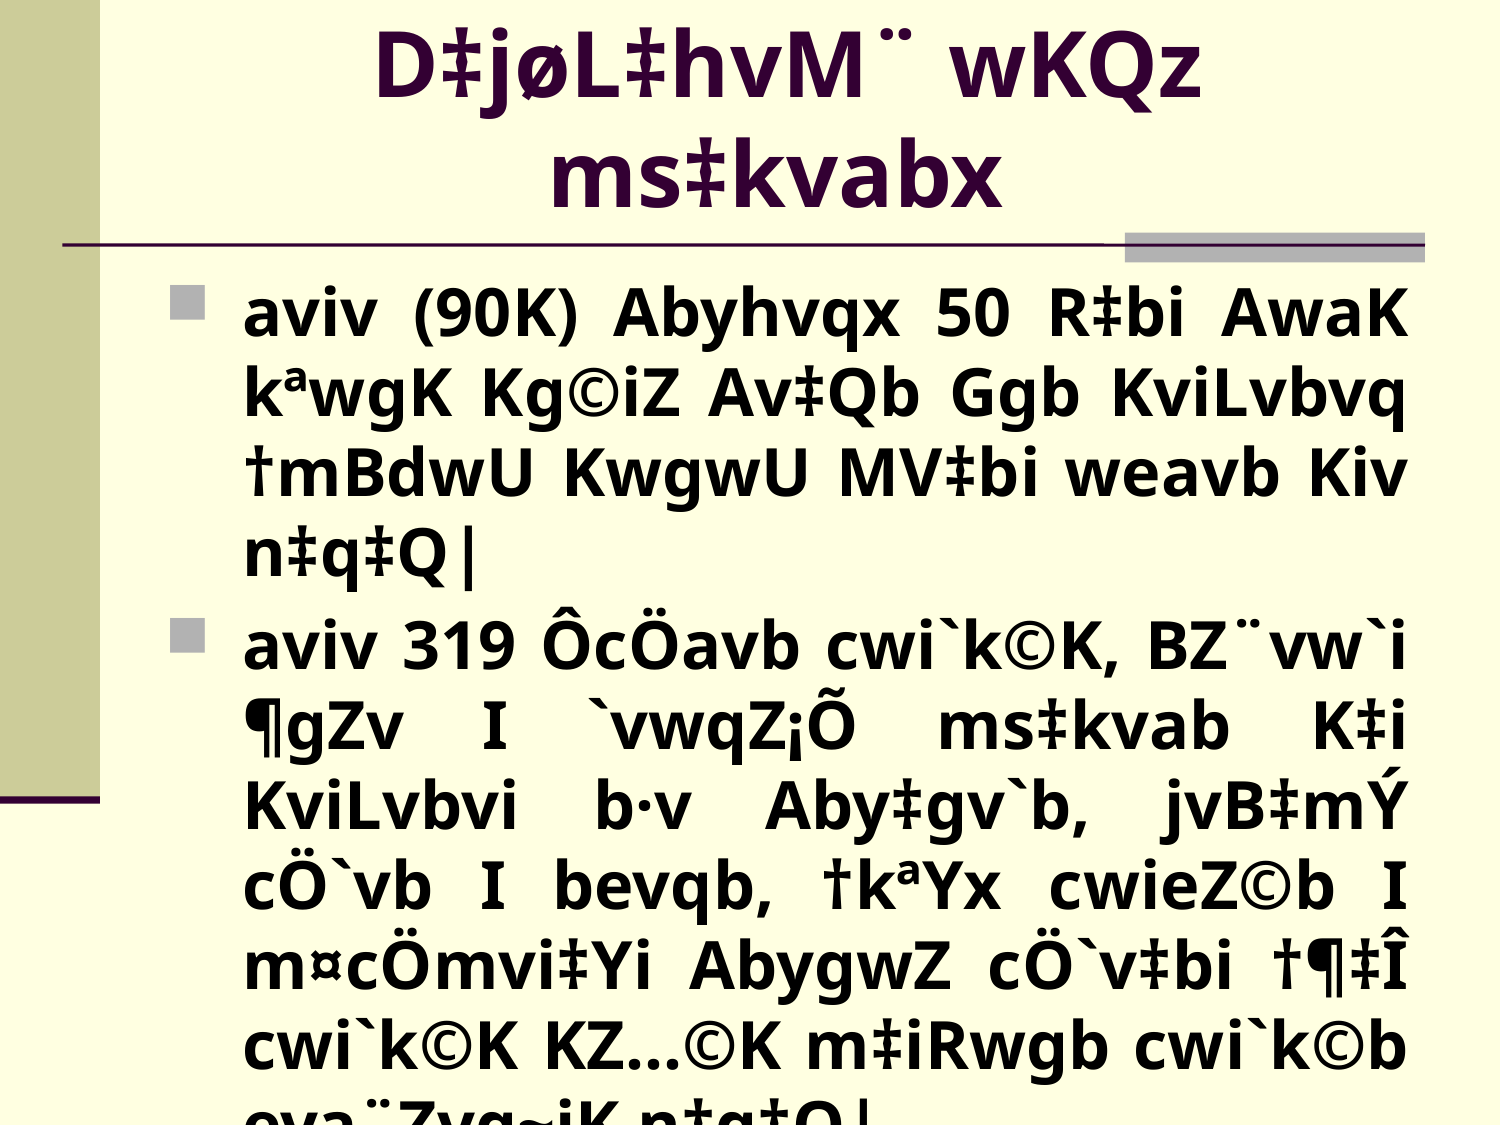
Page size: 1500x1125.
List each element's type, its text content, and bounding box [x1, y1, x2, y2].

title D‡jøL‡hvM¨ wKQz ms‡kvabx [149, 45, 1426, 234]
list aviv (90K) Abyhvqx 50 R‡bi AwaK kªwgK Kg©iZ Av‡Qb Ggb KviLvbvq †mBdwU KwgwU MV‡bi weavb Kiv n‡q‡Q| aviv 319 ÔcÖavb cwi`k©K, BZ¨vw`i ¶gZv I `vwqZ¡Õ ms‡kvab K‡i KviLvbvi b·v Aby‡gv`b, jvB‡mÝ cÖ`vb I bevqb, †kªYx cwieZ©b I m¤cÖmvi‡Yi AbygwZ cÖ`v‡bi †¶‡Î cwi`k©K KZ…©K m‡iRwgb cwi`k©b eva¨Zvg~jK n‡q‡Q| [149, 262, 1426, 1006]
